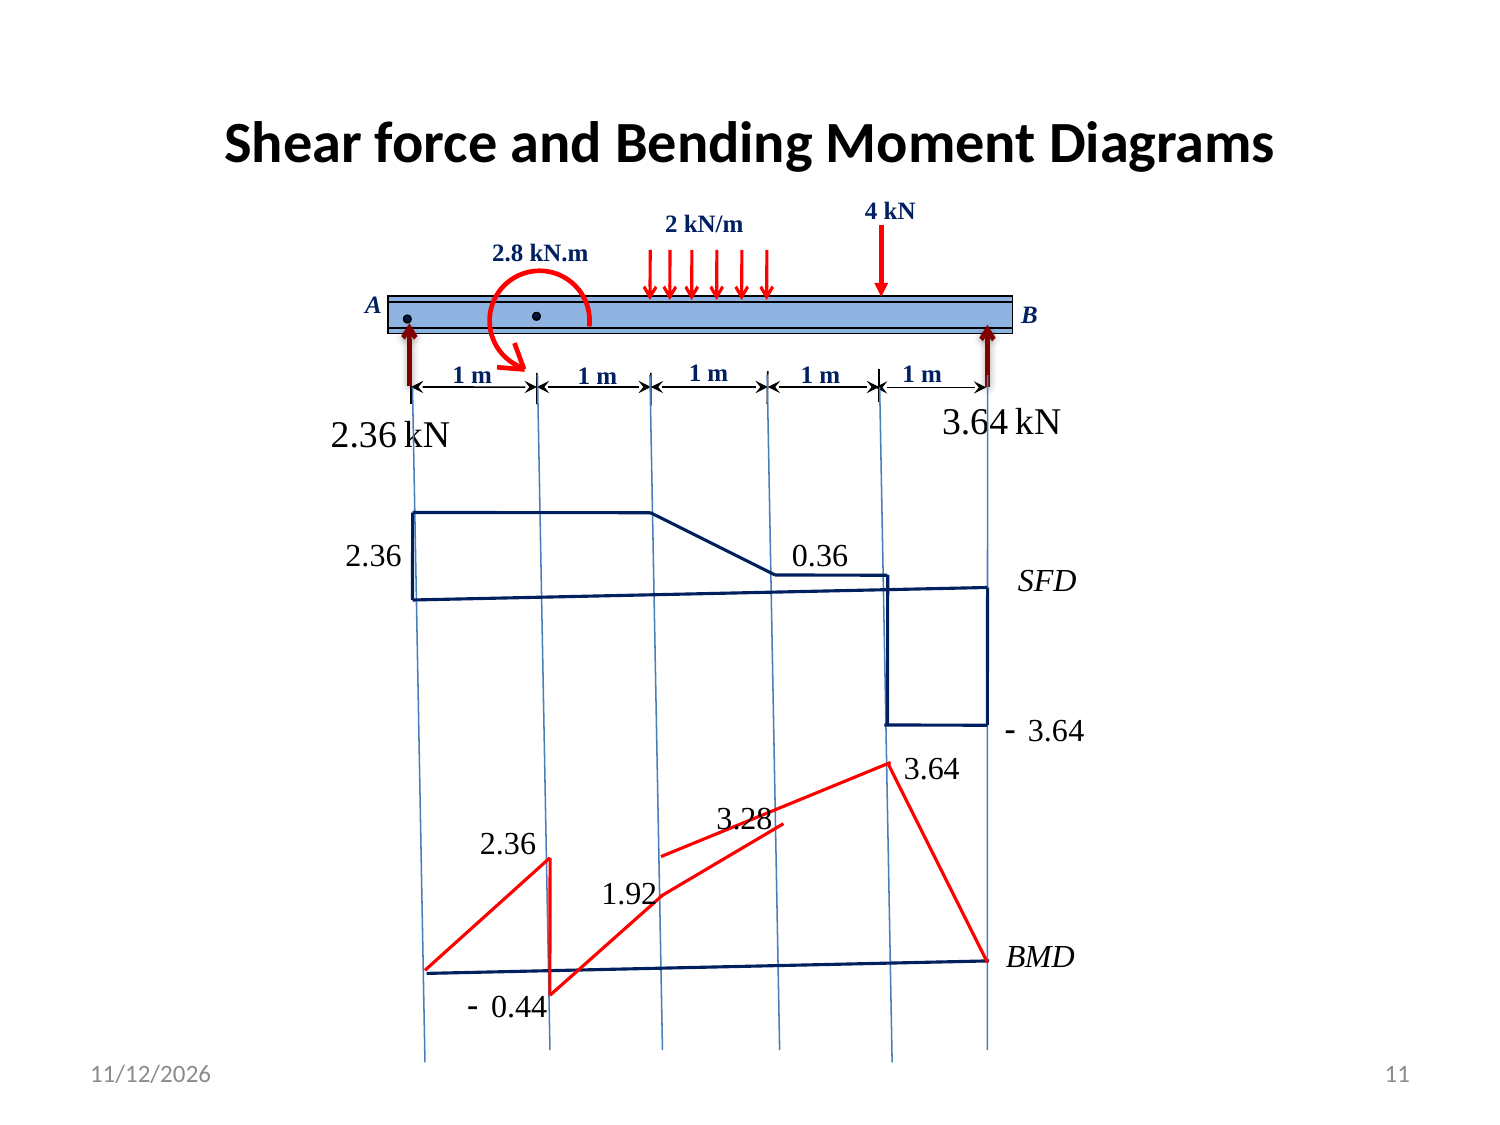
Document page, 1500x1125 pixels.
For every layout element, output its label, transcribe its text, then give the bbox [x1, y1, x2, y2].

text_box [324, 187, 1089, 1063]
title Shear force and Bending Moment Diagrams [75, 45, 1425, 233]
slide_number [75, 1042, 425, 1103]
slide_number 11 [1074, 1042, 1425, 1103]
